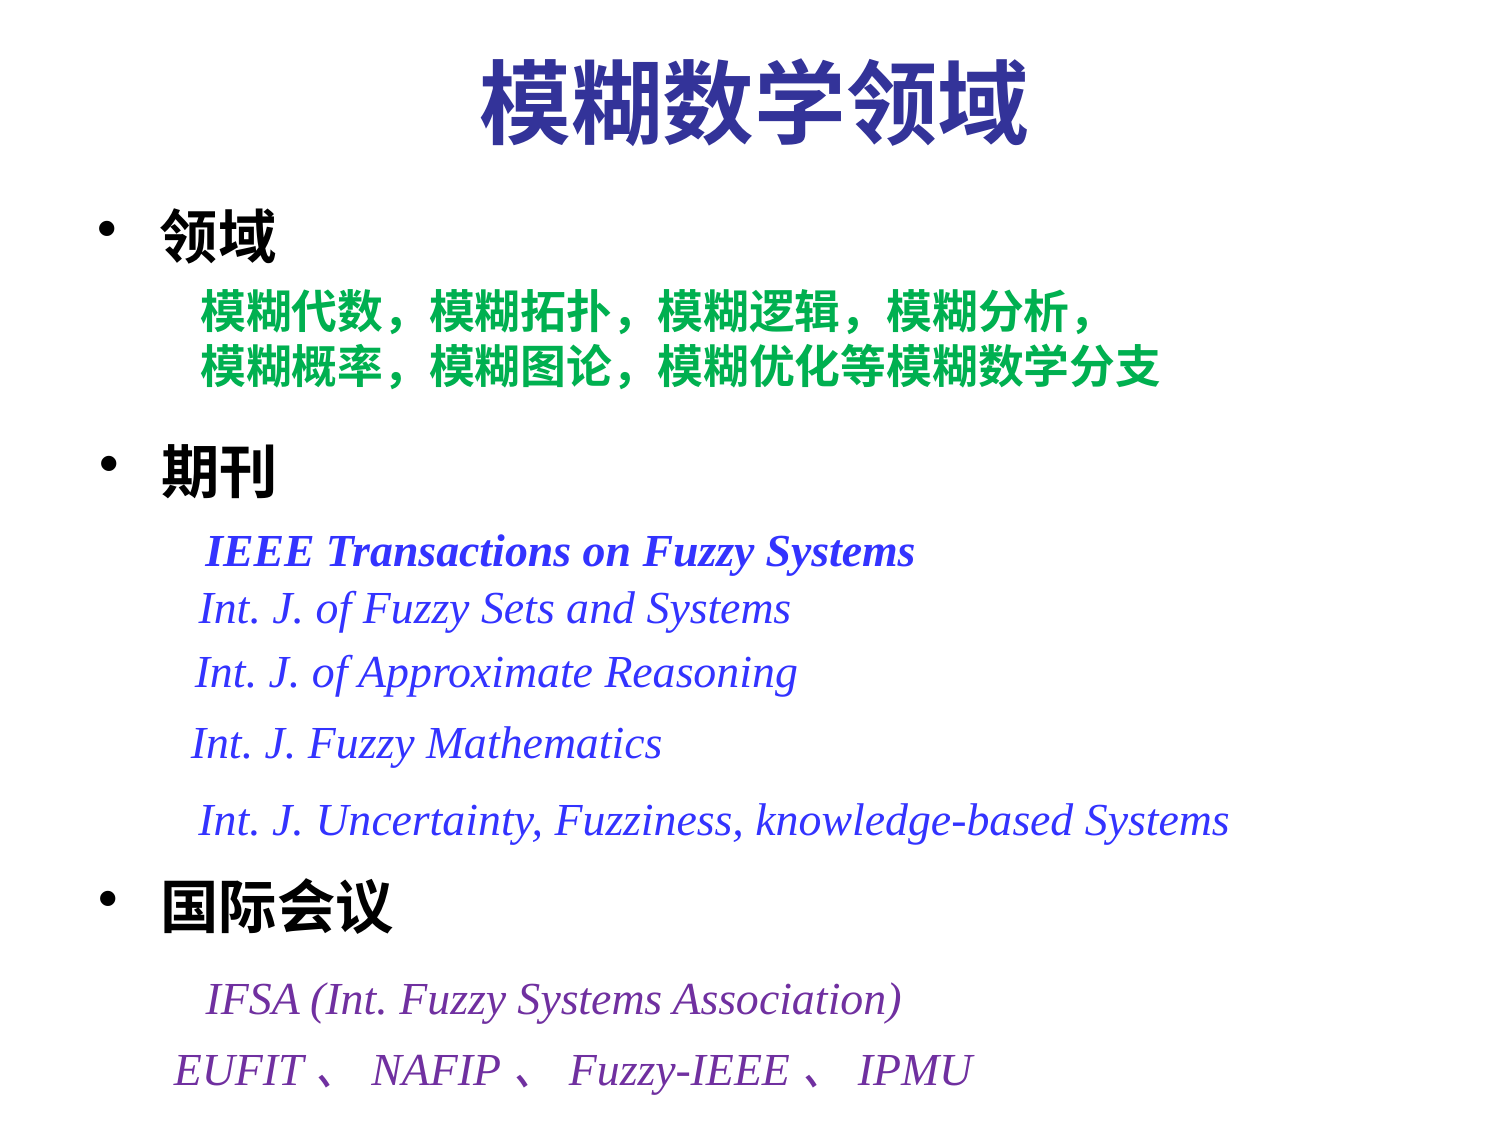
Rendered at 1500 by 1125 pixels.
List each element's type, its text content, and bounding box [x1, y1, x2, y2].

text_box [83, 427, 1251, 1104]
title 模糊数学领域 [79, 6, 1430, 195]
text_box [82, 192, 1183, 403]
